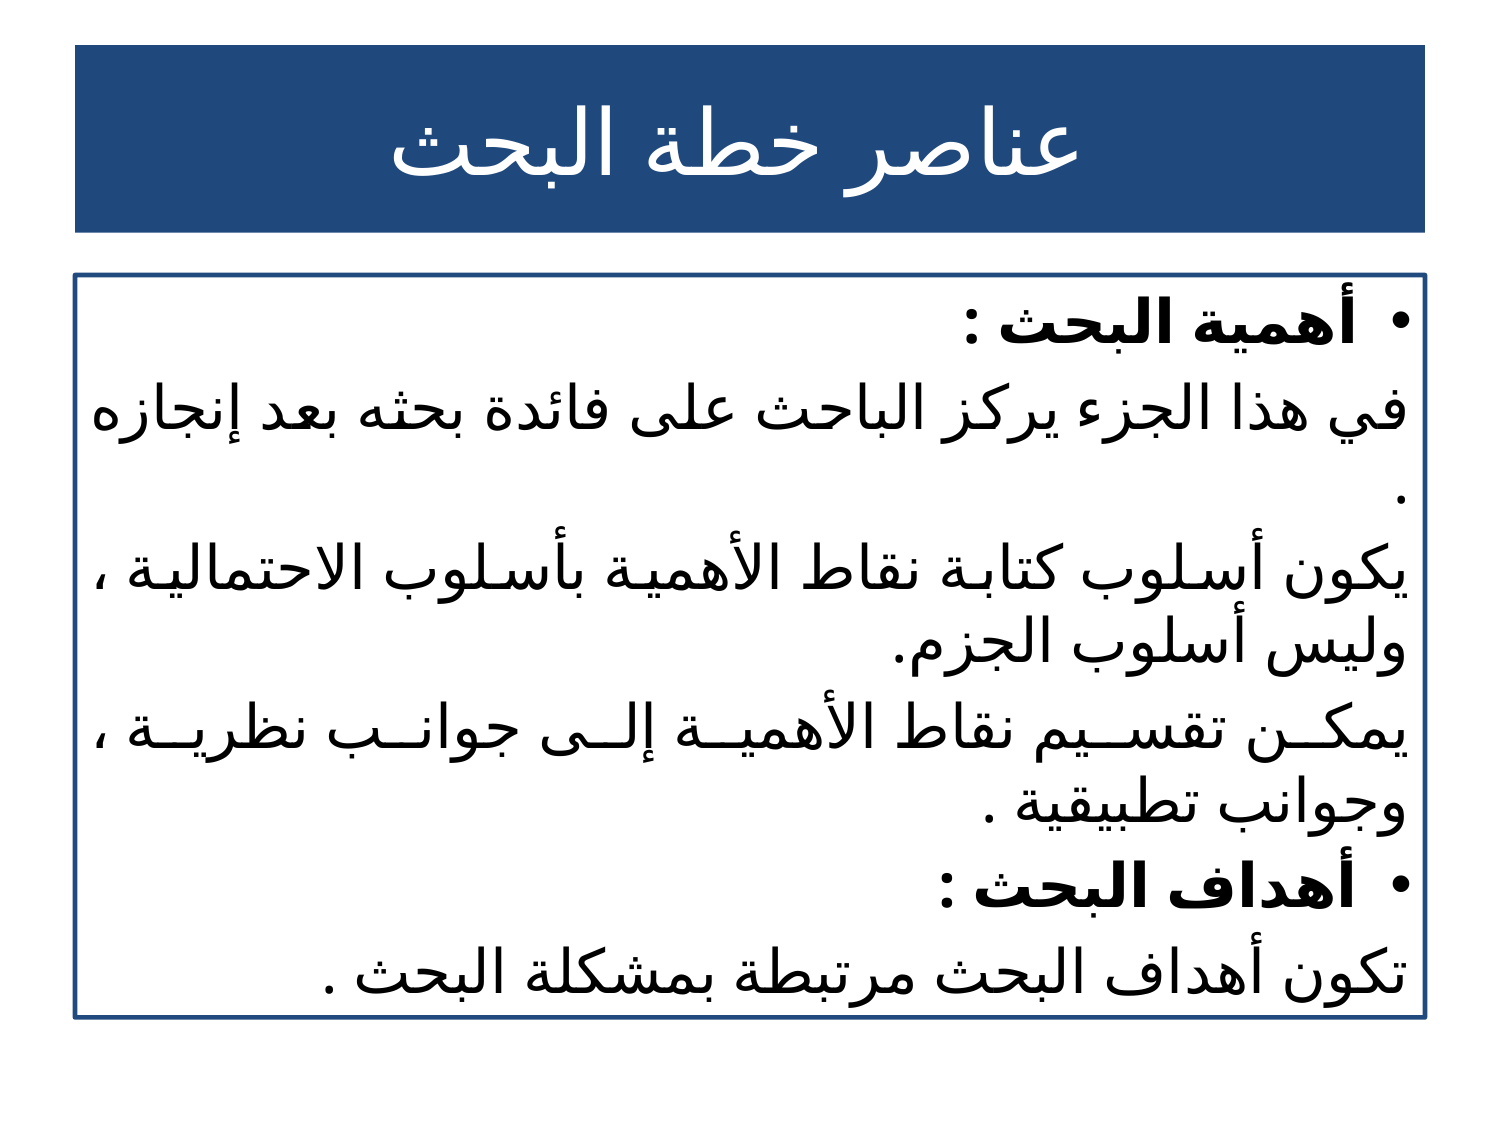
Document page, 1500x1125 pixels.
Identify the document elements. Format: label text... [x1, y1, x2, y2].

list أهمية البحث : في هذا الجزء يركز الباحث على فائدة بحثه بعد إنجازه . يكون أسلوب كتابة نقاط الأهمية بأسلوب الاحتمالية ، وليس أسلوب الجزم. يمكن تقسيم نقاط الأهمية إلى جوانب نظرية ، وجوانب تطبيقية . أهداف البحث : تكون أهداف البحث مرتبطة بمشكلة البحث . [75, 275, 1425, 1018]
title عناصر خطة البحث [75, 45, 1425, 233]
